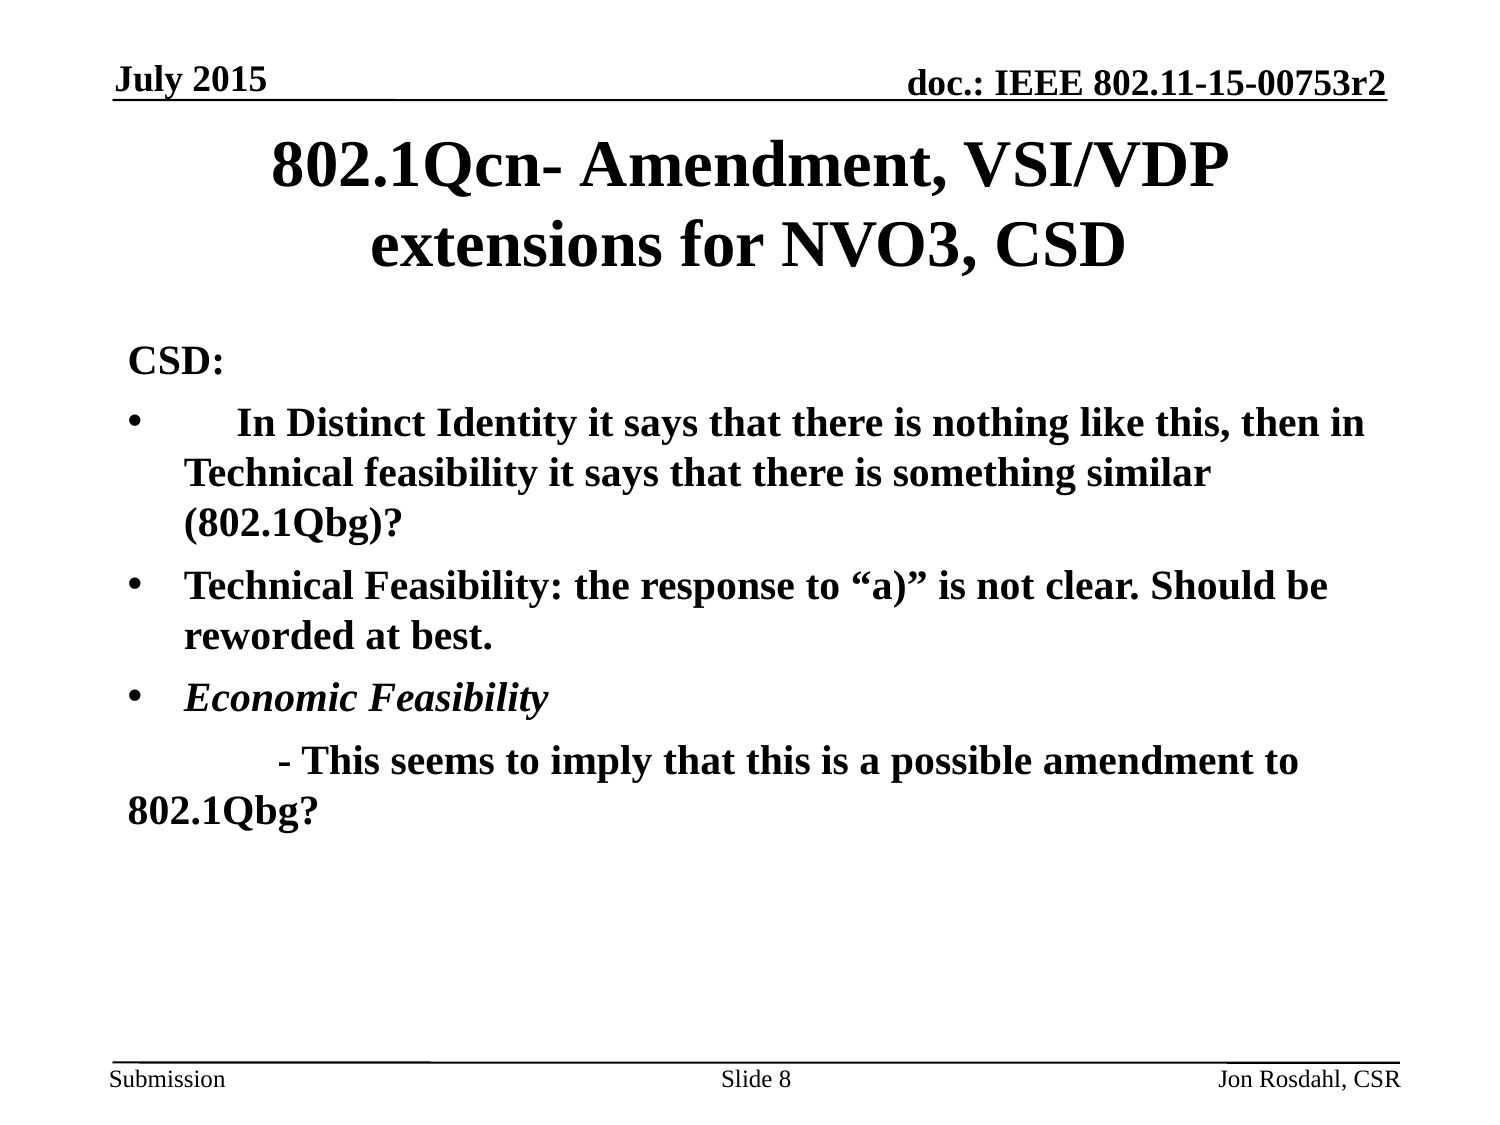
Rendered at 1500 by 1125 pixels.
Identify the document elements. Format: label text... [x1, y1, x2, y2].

slide_number Slide 8 [712, 1061, 800, 1123]
list CSD: In Distinct Identity it says that there is nothing like this, then in Technical feasibility it says that there is something similar (802.1Qbg)? Technical Feasibility: the response to “a)” is not clear. Should be reworded at best. Economic Feasibility - This seems to imply that this is a possible amendment to 802.1Qbg? [112, 324, 1388, 1000]
footer Jon Rosdahl, CSR [878, 1061, 1402, 1093]
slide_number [114, 54, 423, 100]
title 802.1Qcn- Amendment, VSI/VDP extensions for NVO3, CSD [112, 112, 1388, 288]
